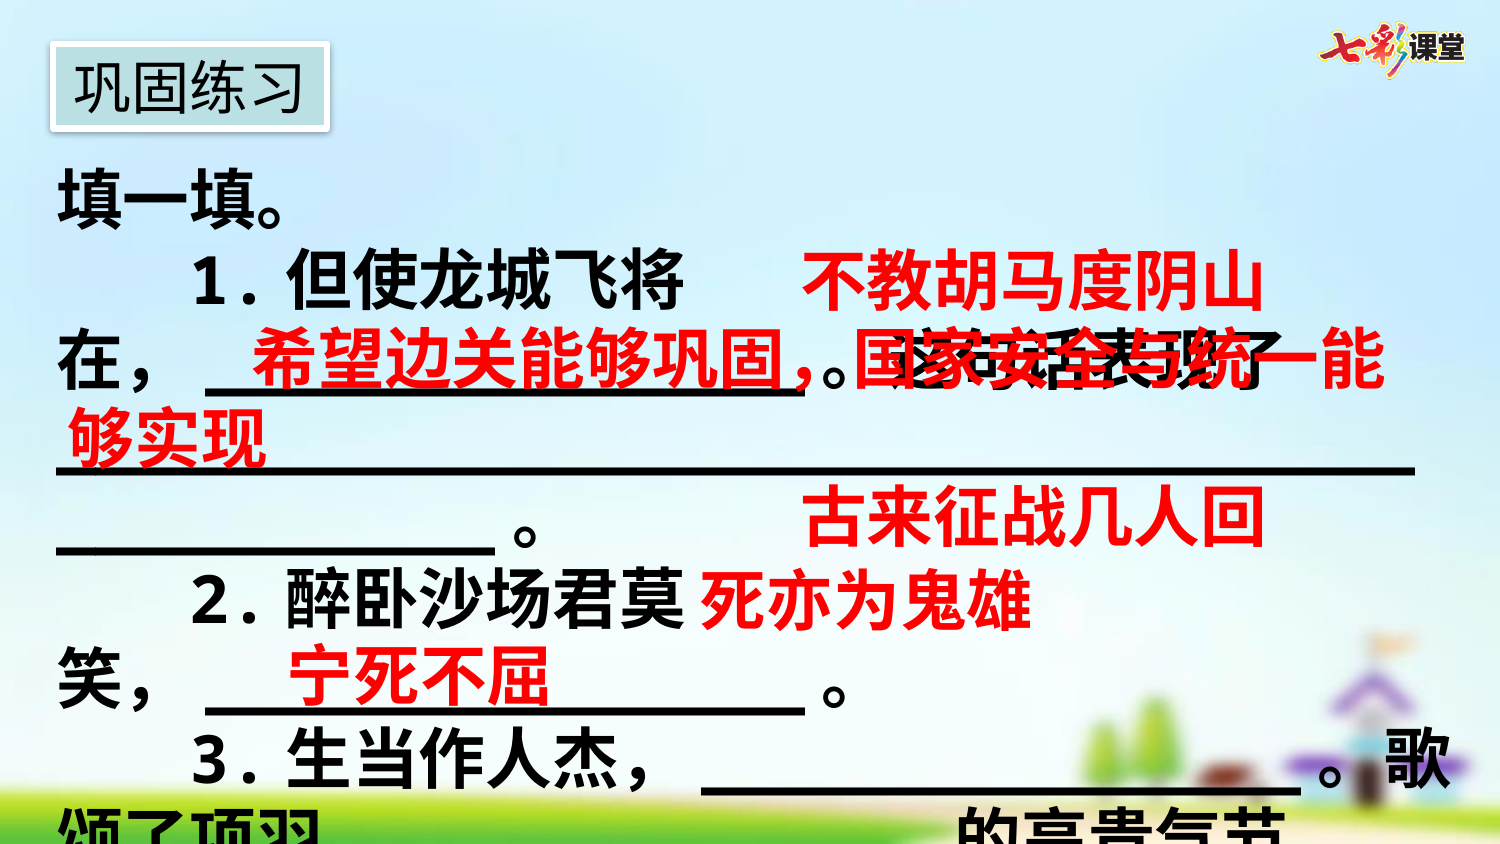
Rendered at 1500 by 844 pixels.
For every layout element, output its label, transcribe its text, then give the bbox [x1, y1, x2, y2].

text_box 古来征战几人回 [785, 467, 1447, 563]
text_box 死亦为鬼雄 [685, 551, 1247, 647]
text_box 巩固练习 [50, 41, 330, 132]
picture [0, 0, 1500, 844]
text_box 希望边关能够巩固，国家安全与统一能够实现 [53, 309, 1441, 484]
text_box 填一填。 1.但使龙城飞将在，_______________。这句话表现了_____________________________________________。 2.醉卧沙场君莫笑，_______________。 3.生当作人杰，_______________。歌颂了项羽_______________的高贵气节。 [41, 150, 1471, 844]
text_box 宁死不屈 [271, 626, 579, 722]
text_box 不教胡马度阴山 [785, 231, 1376, 309]
